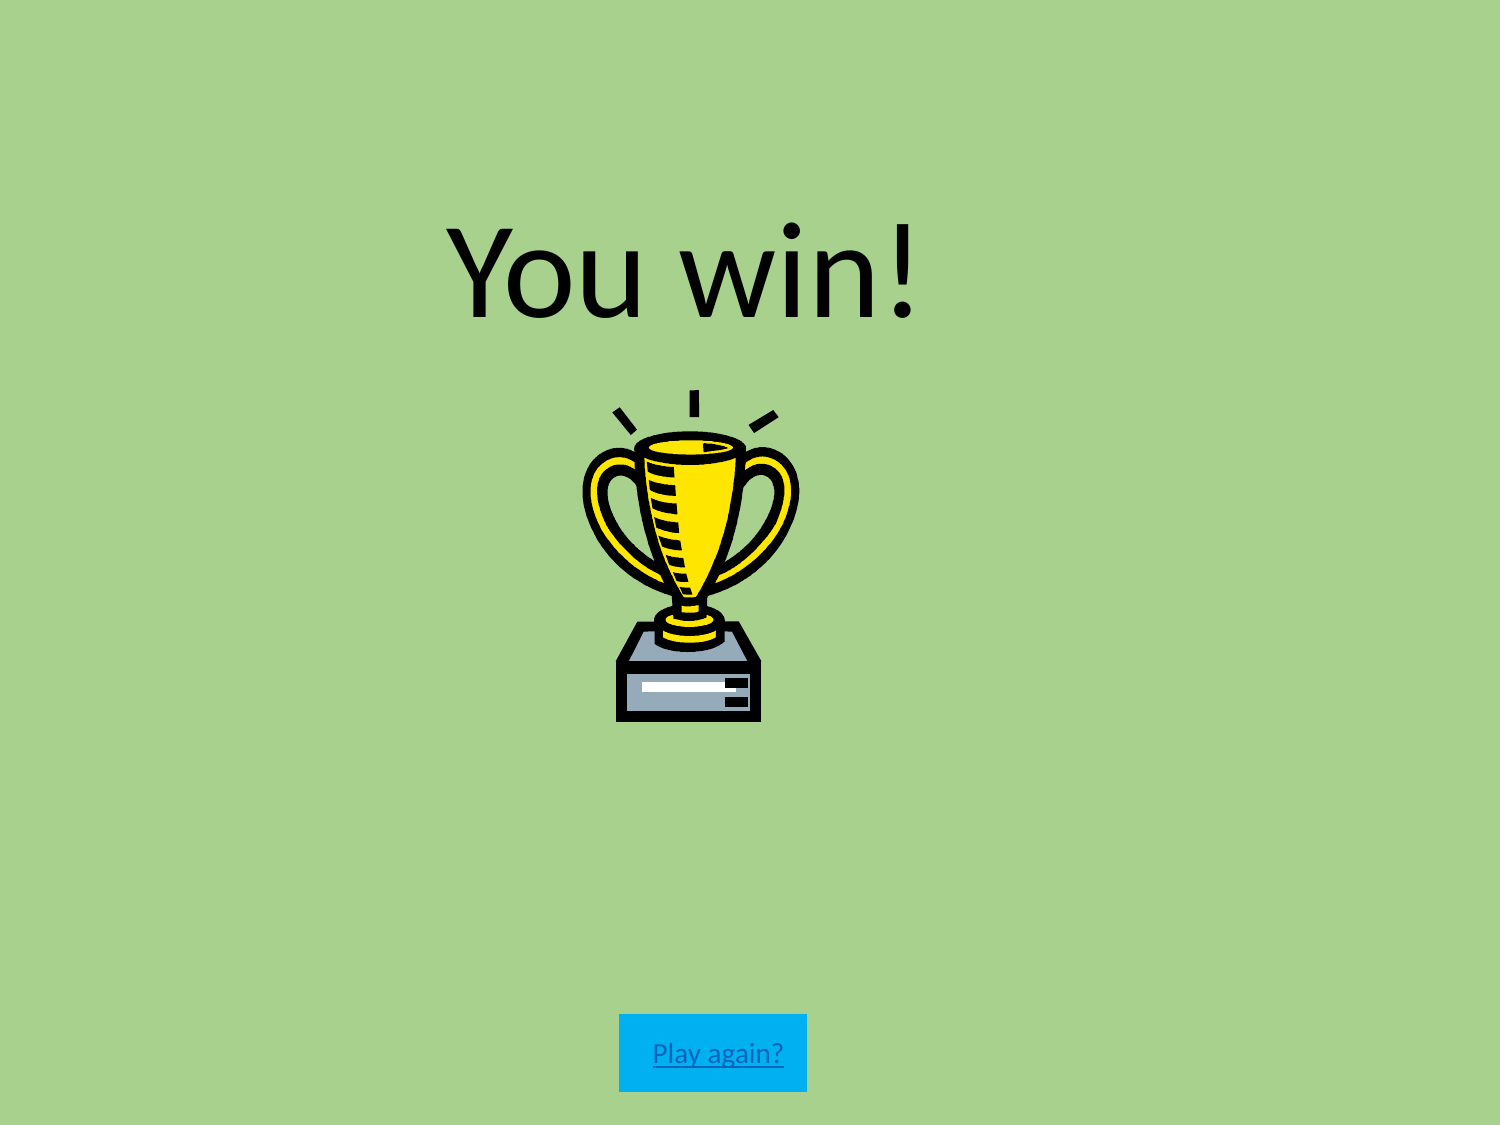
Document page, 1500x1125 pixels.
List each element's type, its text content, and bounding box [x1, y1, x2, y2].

text_box [619, 1014, 807, 1092]
picture [575, 388, 806, 729]
text_box You win! [431, 172, 1482, 353]
text_box Play again? [637, 1027, 807, 1078]
